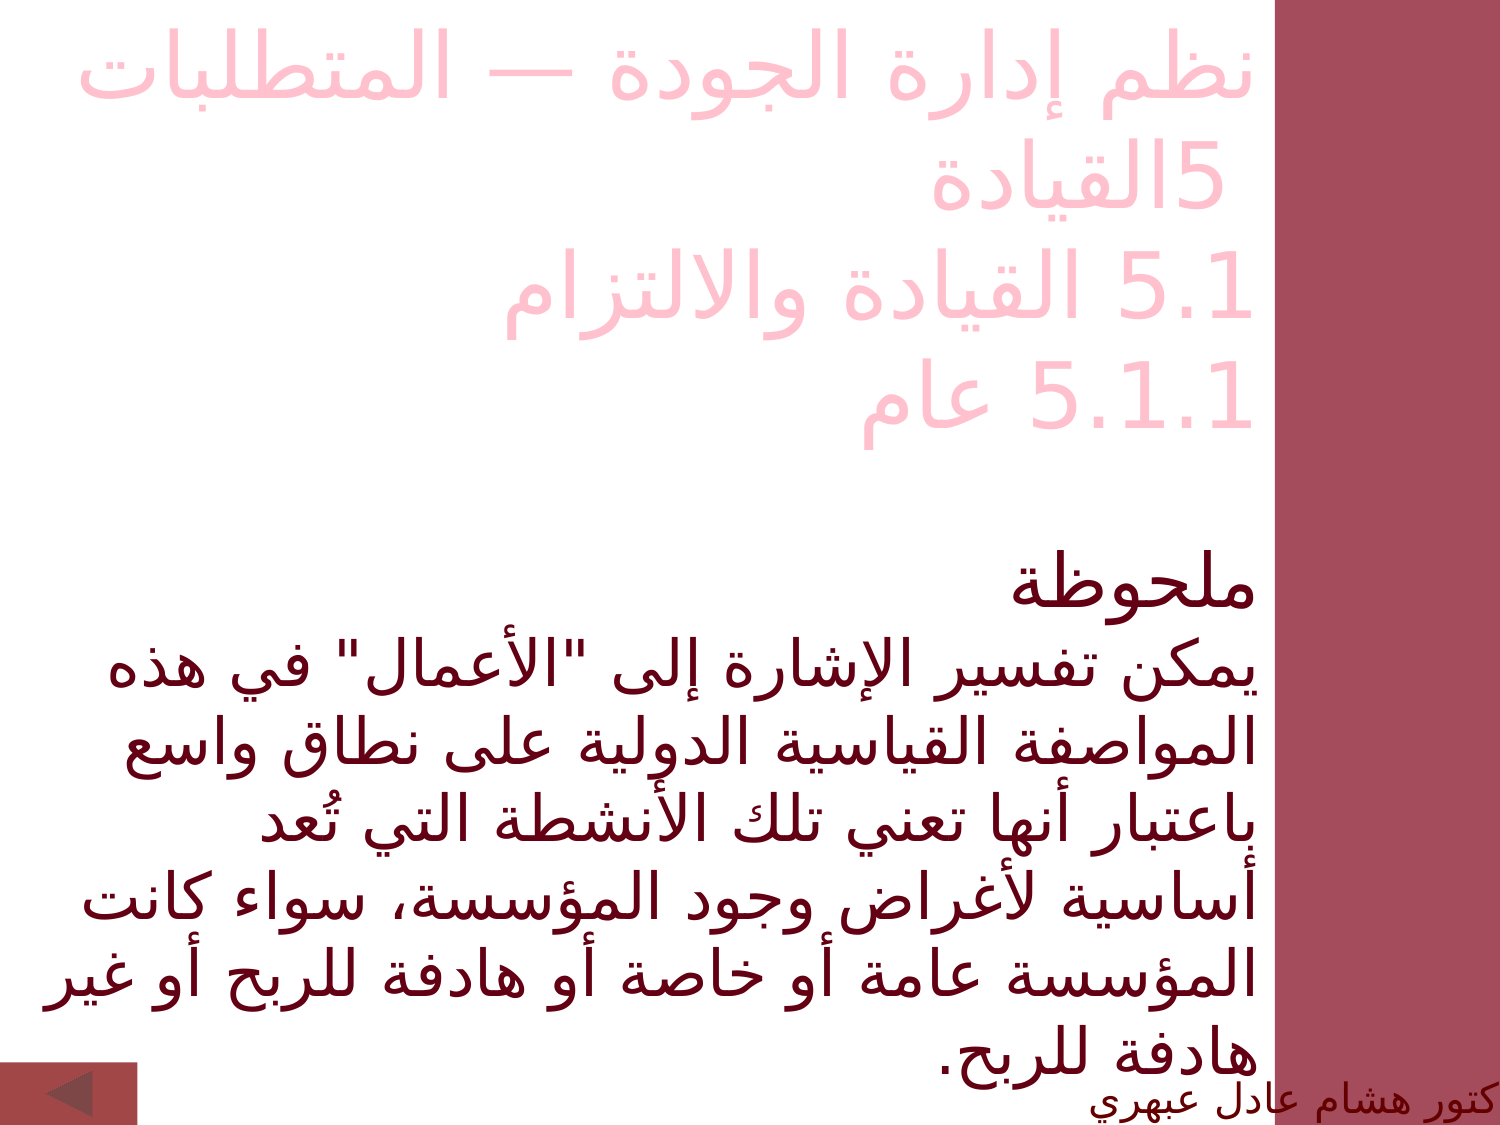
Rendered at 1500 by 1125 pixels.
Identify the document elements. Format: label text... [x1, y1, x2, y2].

text_box ملحوظة يمكن تفسير الإشارة إلى "الأعمال" في هذه المواصفة القياسية الدولية على نطاق واسع باعتبار أنها تعني تلك الأنشطة التي تُعد أساسية لأغراض وجود المؤسسة، سواء كانت المؤسسة عامة أو خاصة أو هادفة للربح أو غير هادفة للربح. [24, 524, 1275, 1095]
text_box الدكتور هشام عادل عبهري [1073, 1064, 1500, 1125]
text_box [0, 1060, 140, 1125]
text_box [1273, 0, 1500, 1064]
text_box نظم إدارة الجودة — المتطلبات 5القيادة 5.1 القيادة والالتزام 5.1.1 عام [0, 0, 1275, 455]
